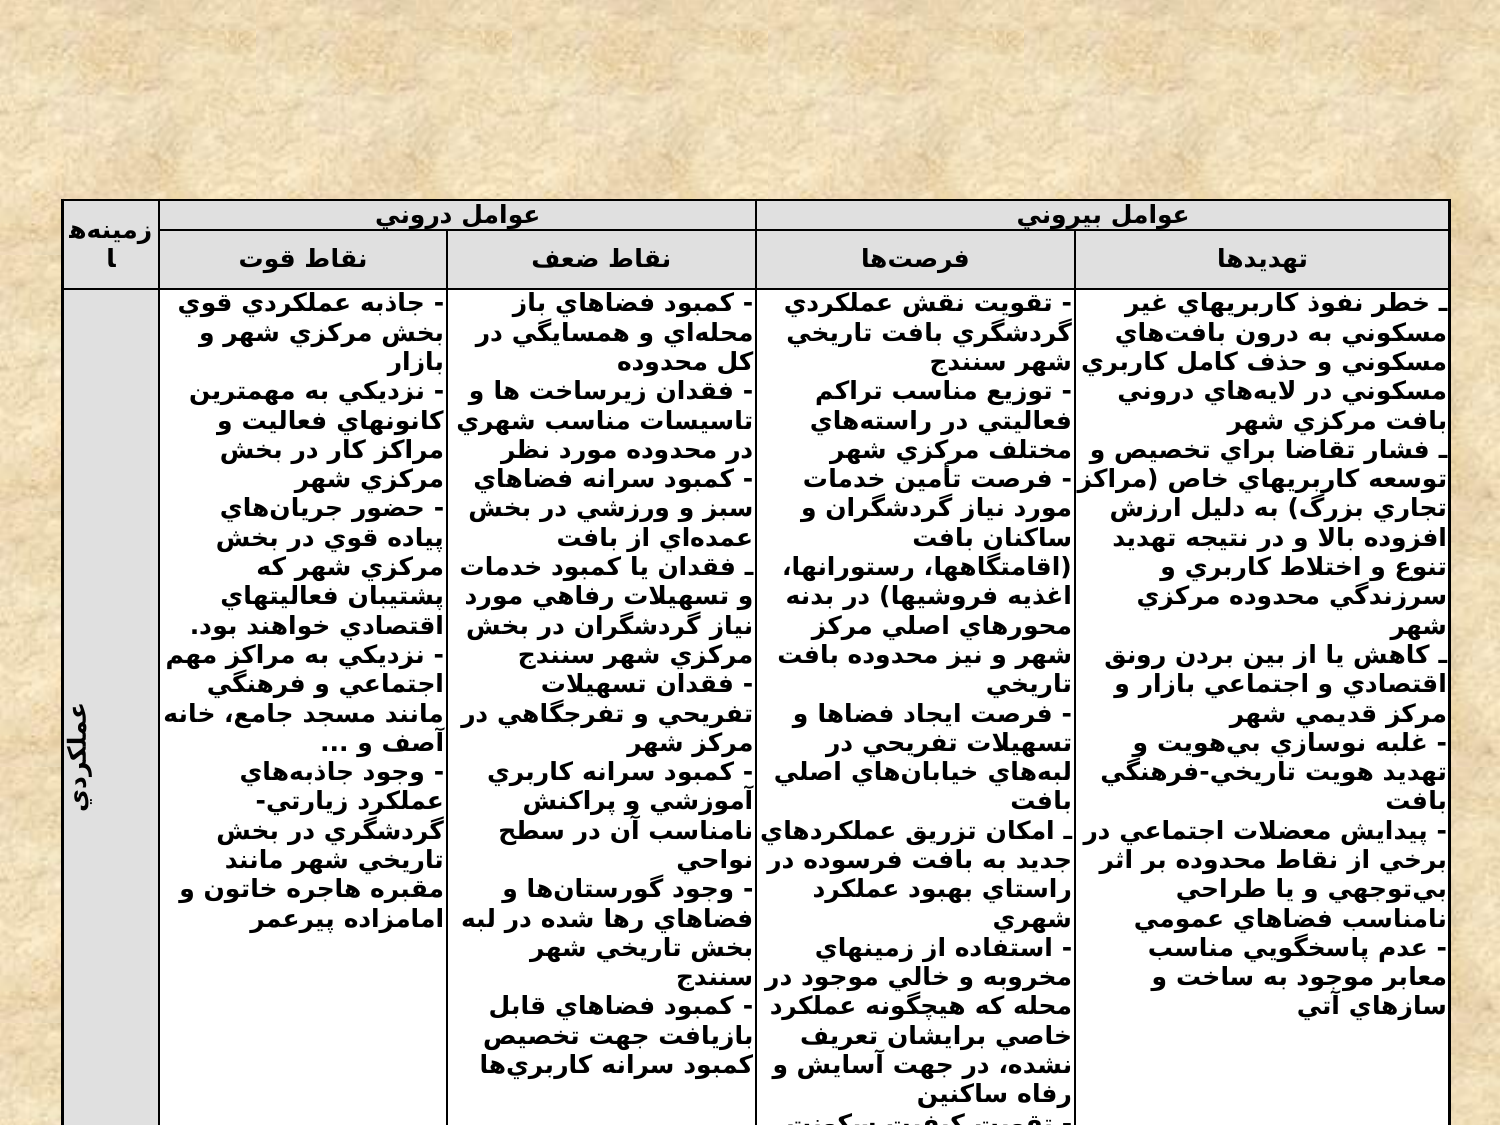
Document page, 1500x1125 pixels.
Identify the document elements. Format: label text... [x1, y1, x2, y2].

table_cell فرصت‌ها [757, 231, 1074, 288]
table_header عوامل دروني [160, 201, 755, 229]
table_cell - جاذبه عملكردي قوي بخش مركزي شهر و بازار - نزديكي به مهمترين كانونهاي فعاليت و مراكز كار در بخش مركزي شهر - حضور جريان‌هاي پياده قوي در بخش مركزي شهر كه پشتيبان فعاليتهاي اقتصادي خواهند بود. - نزديكي به مراكز مهم اجتماعي و فرهنگي مانند مسجد جامع، خانه آصف و ... - وجود جاذبه‌هاي عملكرد زيارتي-گردشگري در بخش تاريخي شهر مانند مقبره هاجره خاتون و امامزاده پيرعمر [160, 290, 446, 1125]
table_header زمينه‌ها [64, 201, 158, 288]
table_cell عملكردي [64, 290, 158, 1125]
table_cell - كمبود فضاهاي باز محله‌اي و همسايگي در كل محدوده - فقدان زيرساخت ها و تاسيسات مناسب شهري در محدوده مورد نظر - كمبود سرانه فضاهاي سبز و ورزشي در بخش عمده‌اي از بافت ـ فقدان يا كمبود خدمات و تسهيلات رفاهي مورد نياز گردشگران در بخش مركزي شهر سنندج - فقدان تسهيلات تفريحي و تفرجگاهي در مركز شهر - كمبود سرانه كاربري آموزشي و پراكنش نامناسب آن در سطح نواحي - وجود گورستان‌ها و فضاهاي رها شده در لبه بخش تاريخي شهر سنندج - كمبود فضاهاي قابل بازيافت جهت تخصيص كمبود سرانه كاربري‌ها [448, 290, 755, 1125]
picture [0, 0, 1500, 1125]
table_cell نقاط ضعف [448, 231, 755, 288]
table_header عوامل بيروني [757, 201, 1448, 229]
table_cell نقاط قوت [160, 231, 446, 288]
table_cell تهديدها [1076, 231, 1448, 288]
table_cell - ‌تقويت نقش عملكردي گردشگري بافت تاريخي شهر سنندج - توزيع مناسب تراكم فعاليتي در راسته‌هاي مختلف مركزي شهر - فرصت تأمين خدمات مورد نياز گردشگران و ساكنان بافت (اقامتگاهها، رستورانها، اغذيه فروشيها) در بدنه محورهاي اصلي مركز شهر و نيز محدوده بافت تاريخي - ‌فرصت ايجاد فضاها و تسهيلات تفريحي در لبه‌هاي خيابان‌هاي اصلي بافت ـ‌ امكان تزريق عملكردهاي جديد به بافت فرسوده در راستاي بهبود عملكرد شهري - استفاده از زمينهاي مخروبه و خالي موجود در محله‌ كه هيچگونه عملكرد خاصي برايشان تعريف نشده، در جهت آسايش و رفاه ساكنين - تقويت كيفيت سكونت در محله با جلوگيري از نفوذ كاربريهاي ناسازگار به داخل بافت مسكوني [757, 290, 1074, 1125]
table_cell ـ خطر نفوذ كاربريهاي غير مسكوني به درون بافت‌هاي مسكوني و حذف كامل كاربري مسكوني در لايه‌هاي دروني بافت مركزي شهر ـ‌ فشار تقاضا براي تخصيص و توسعه كاربريهاي خاص (مراكز تجاري بزرگ) به دليل ارزش افزوده بالا و در نتيجه تهديد تنوع و اختلاط كاربري و سرزندگي محدوده مركزي شهر ـ كاهش يا از بين بردن رونق اقتصادي و اجتماعي بازار و مركز قديمي شهر - غلبه نوسازي بي‌هويت و تهديد هويت تاريخي-فرهنگي بافت - پيدايش معضلات اجتماعي در برخي از نقاط محدوده بر اثر بي‌توجهي و يا طراحي نامناسب فضاهاي عمومي - عدم پاسخگويي مناسب معابر موجود به ساخت و سازهاي آتي [1076, 290, 1448, 1125]
